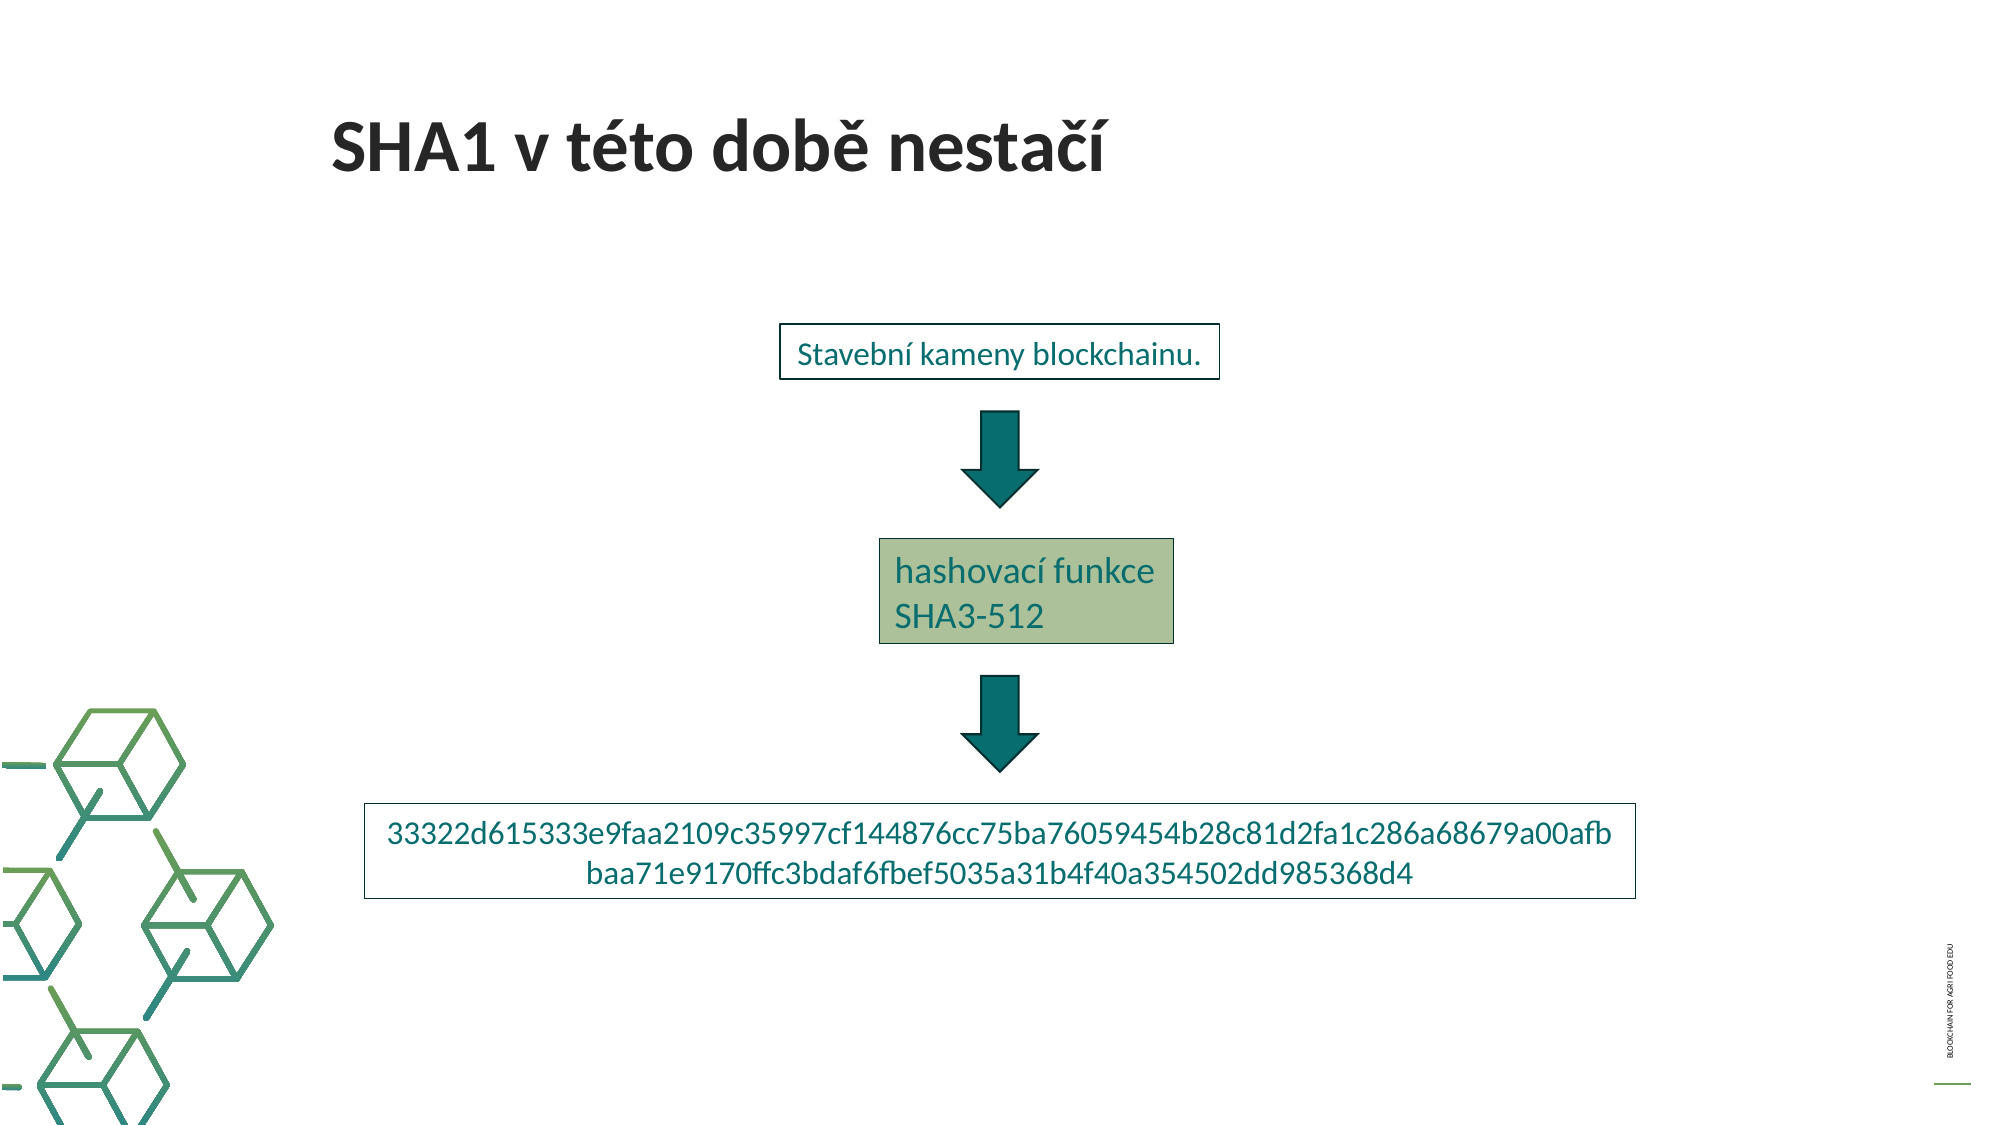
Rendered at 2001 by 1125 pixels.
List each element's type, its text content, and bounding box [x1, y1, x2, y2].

text_box 33322d615333e9faa2109c35997cf144876cc75ba76059454b28c81d2fa1c286a68679a00afbbaa71e9170ffc3bdaf6fbef5035a31b4f40a354502dd985368d4 [364, 803, 1636, 899]
text_box hashovací funkce SHA3-512 [879, 538, 1174, 644]
text_box Stavební kameny blockchainu. [780, 324, 1220, 379]
text_box [962, 675, 1038, 772]
list SHA1 v této době nestačí [316, 99, 1869, 267]
text_box [962, 411, 1038, 508]
